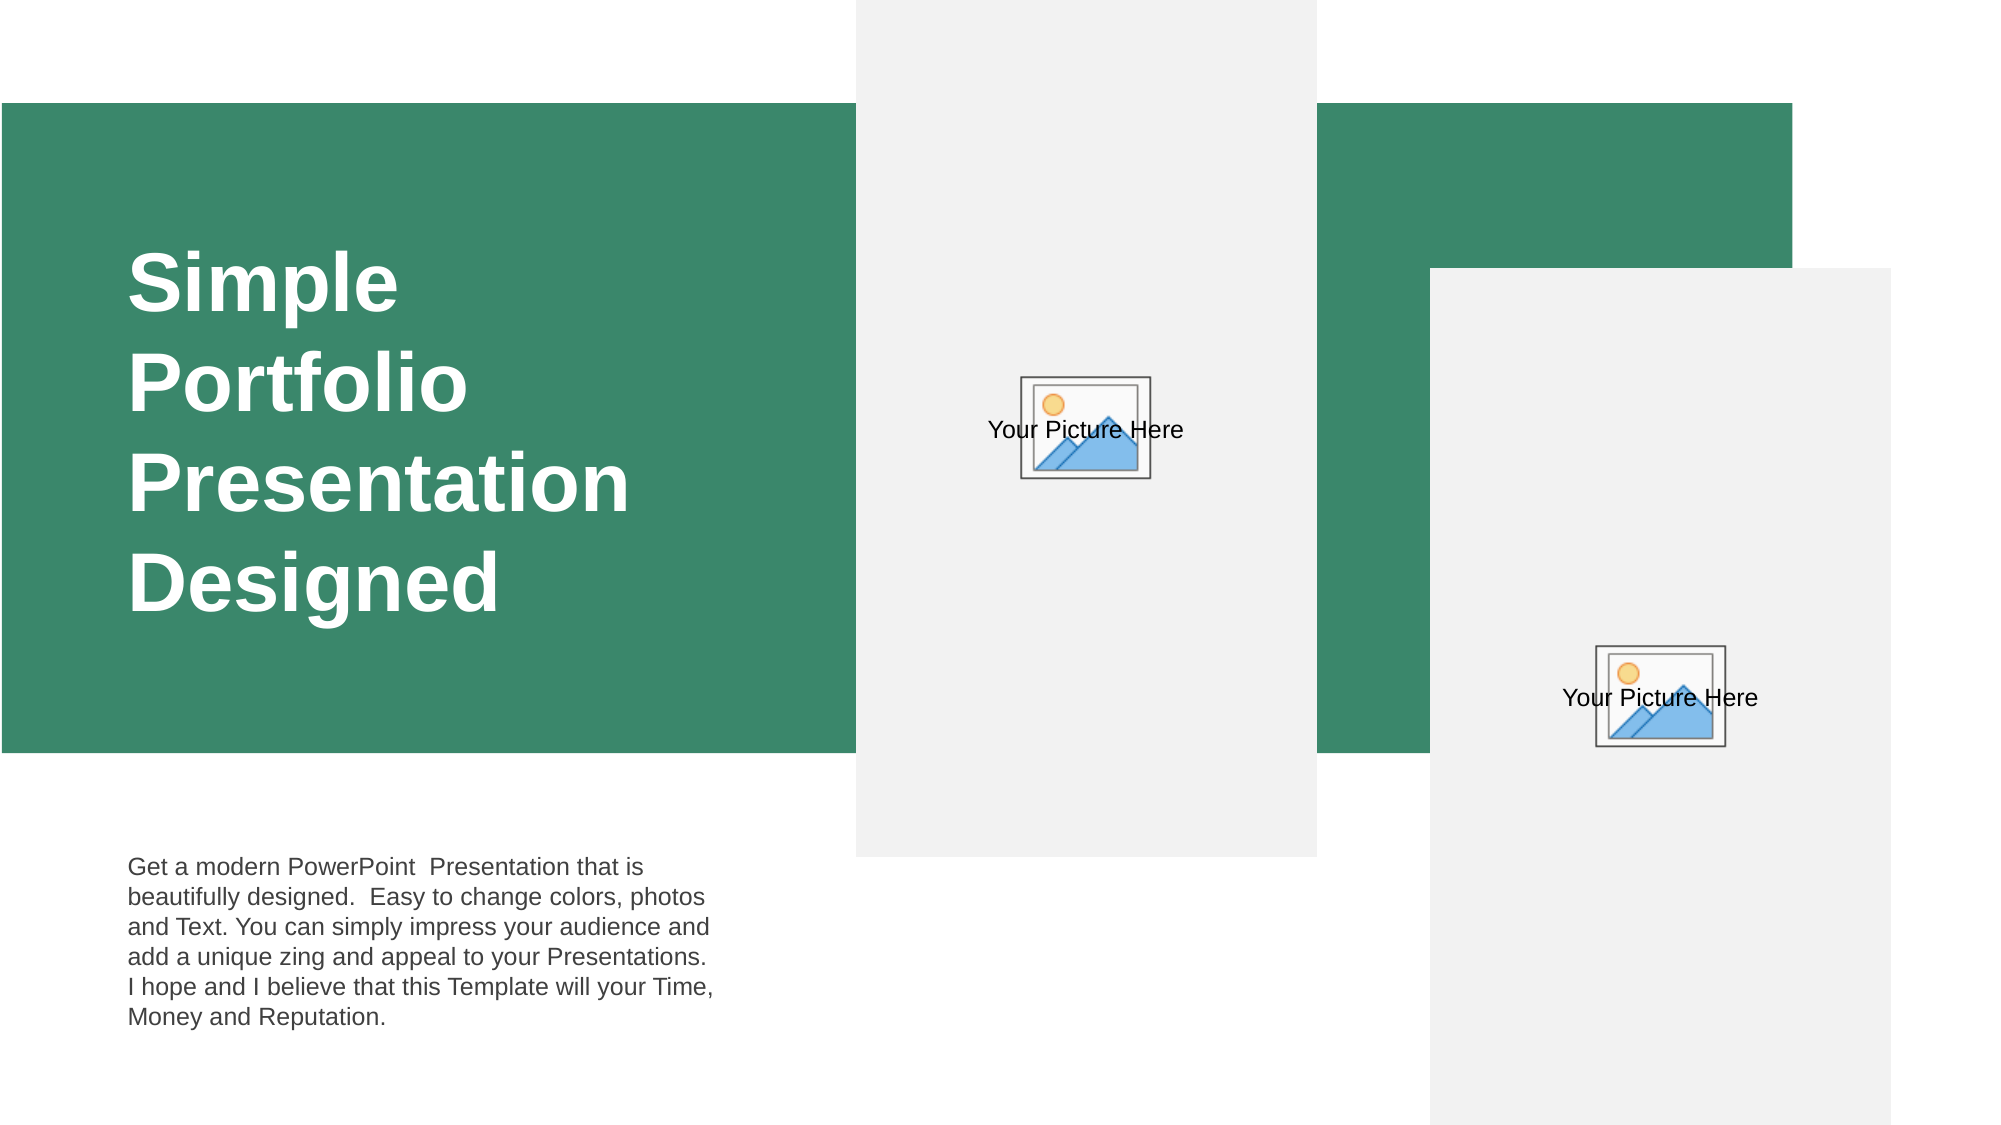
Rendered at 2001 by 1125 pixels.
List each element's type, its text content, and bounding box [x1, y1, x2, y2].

text_box Simple Portfolio Presentation Designed [112, 221, 702, 636]
picture [1430, 268, 1892, 1125]
text_box Get a modern PowerPoint Presentation that is beautifully designed. Easy to change colors, photos and Text. You can simply impress your audience and add a unique zing and appeal to your Presentations. I hope and I believe that this Template will your Time, Money and Reputation. [112, 843, 735, 1038]
text_box [1317, 102, 1793, 754]
picture [855, 0, 1317, 857]
text_box [1, 102, 855, 754]
